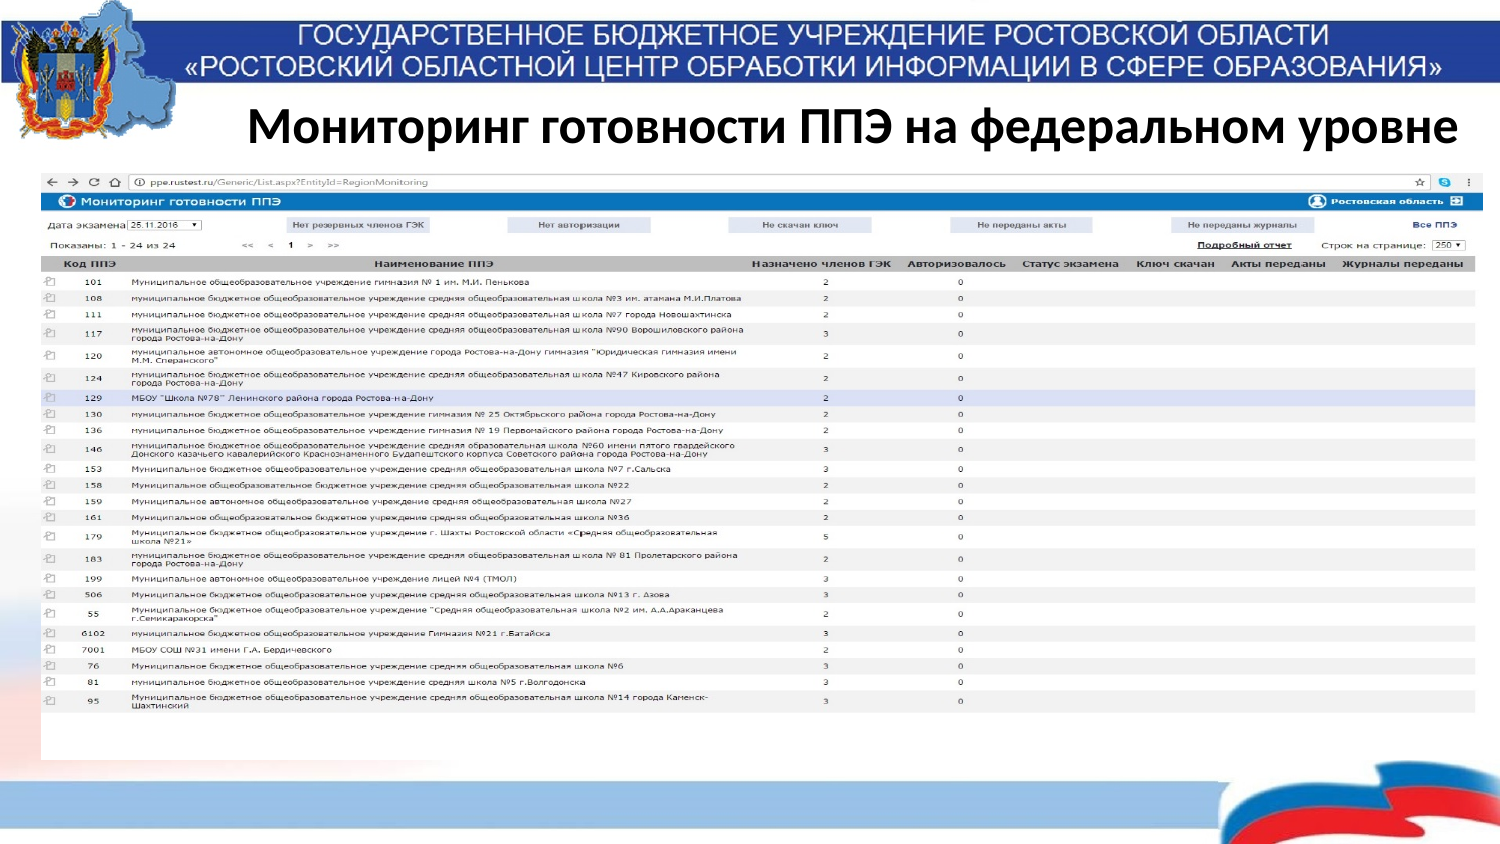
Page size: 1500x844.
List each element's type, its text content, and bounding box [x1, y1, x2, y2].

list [41, 173, 1483, 760]
title Мониторинг готовности ППЭ на федеральном уровне [206, 67, 1500, 186]
picture [0, 0, 1500, 844]
